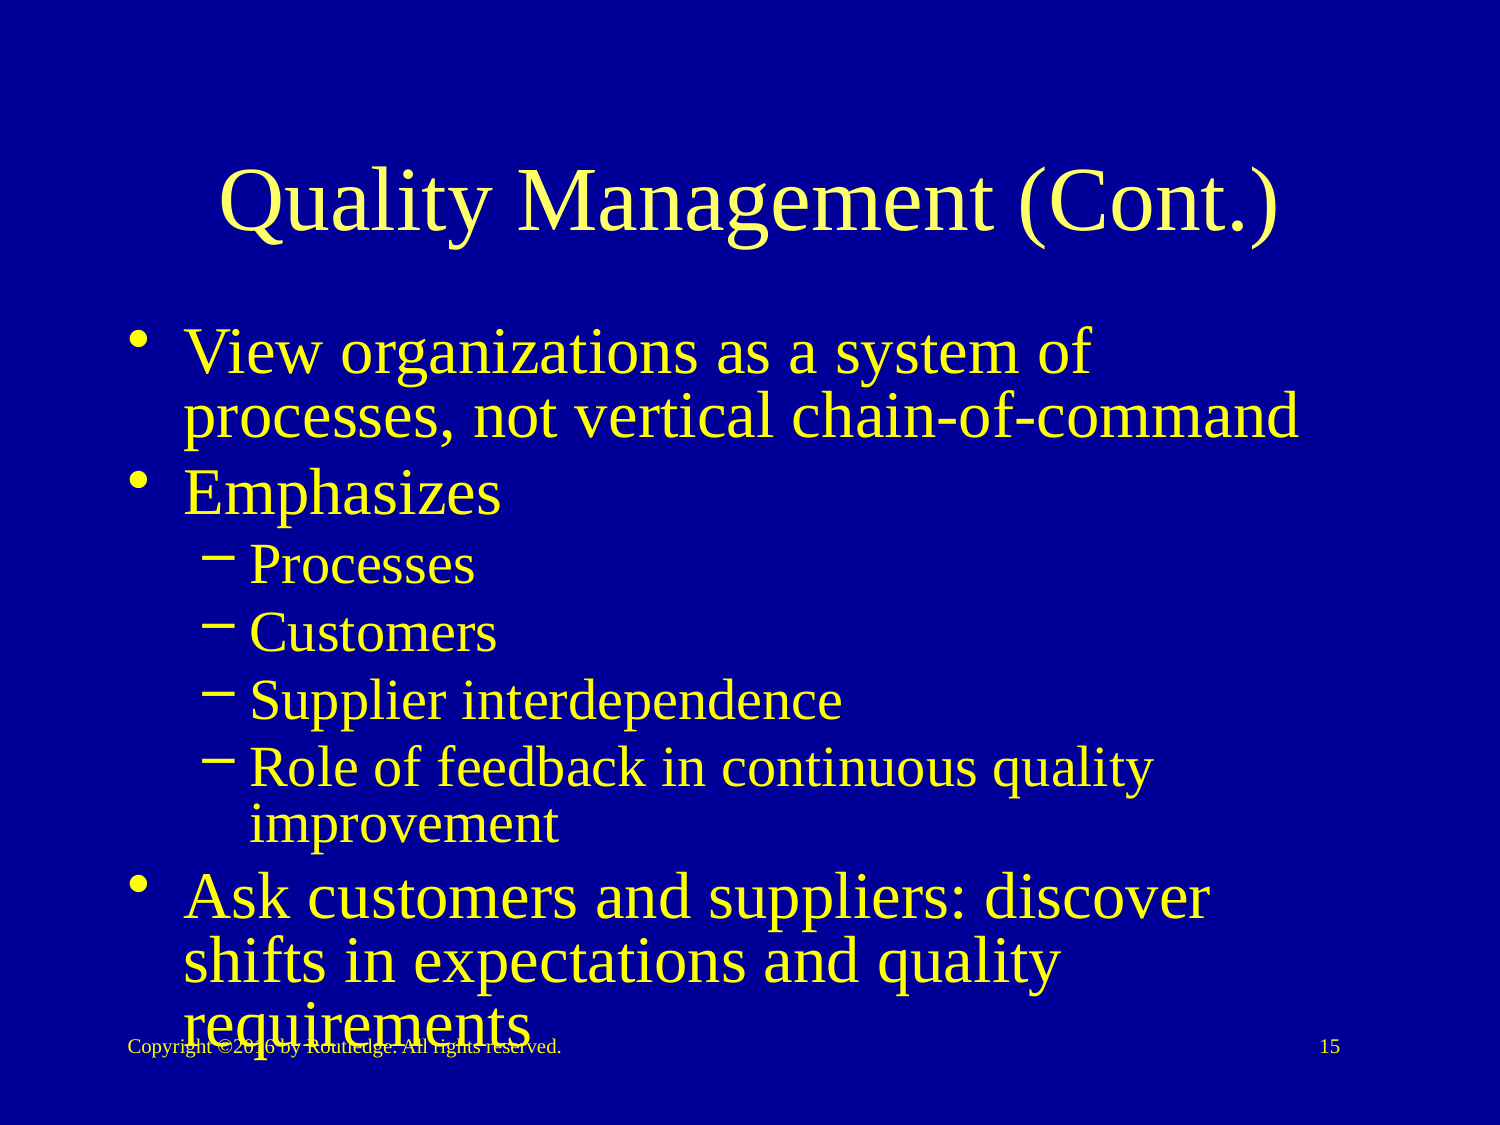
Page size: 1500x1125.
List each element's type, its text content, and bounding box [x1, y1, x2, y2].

title Quality Management (Cont.) [112, 99, 1388, 288]
slide_number 15 [1303, 1024, 1388, 1101]
footer Copyright ©2016 by Routledge. All rights reserved. [111, 1024, 1267, 1101]
list View organizations as a system of processes, not vertical chain-of-command Emphasizes Processes Customers Supplier interdependence Role of feedback in continuous quality improvement Ask customers and suppliers: discover shifts in expectations and quality requirements [112, 314, 1388, 990]
